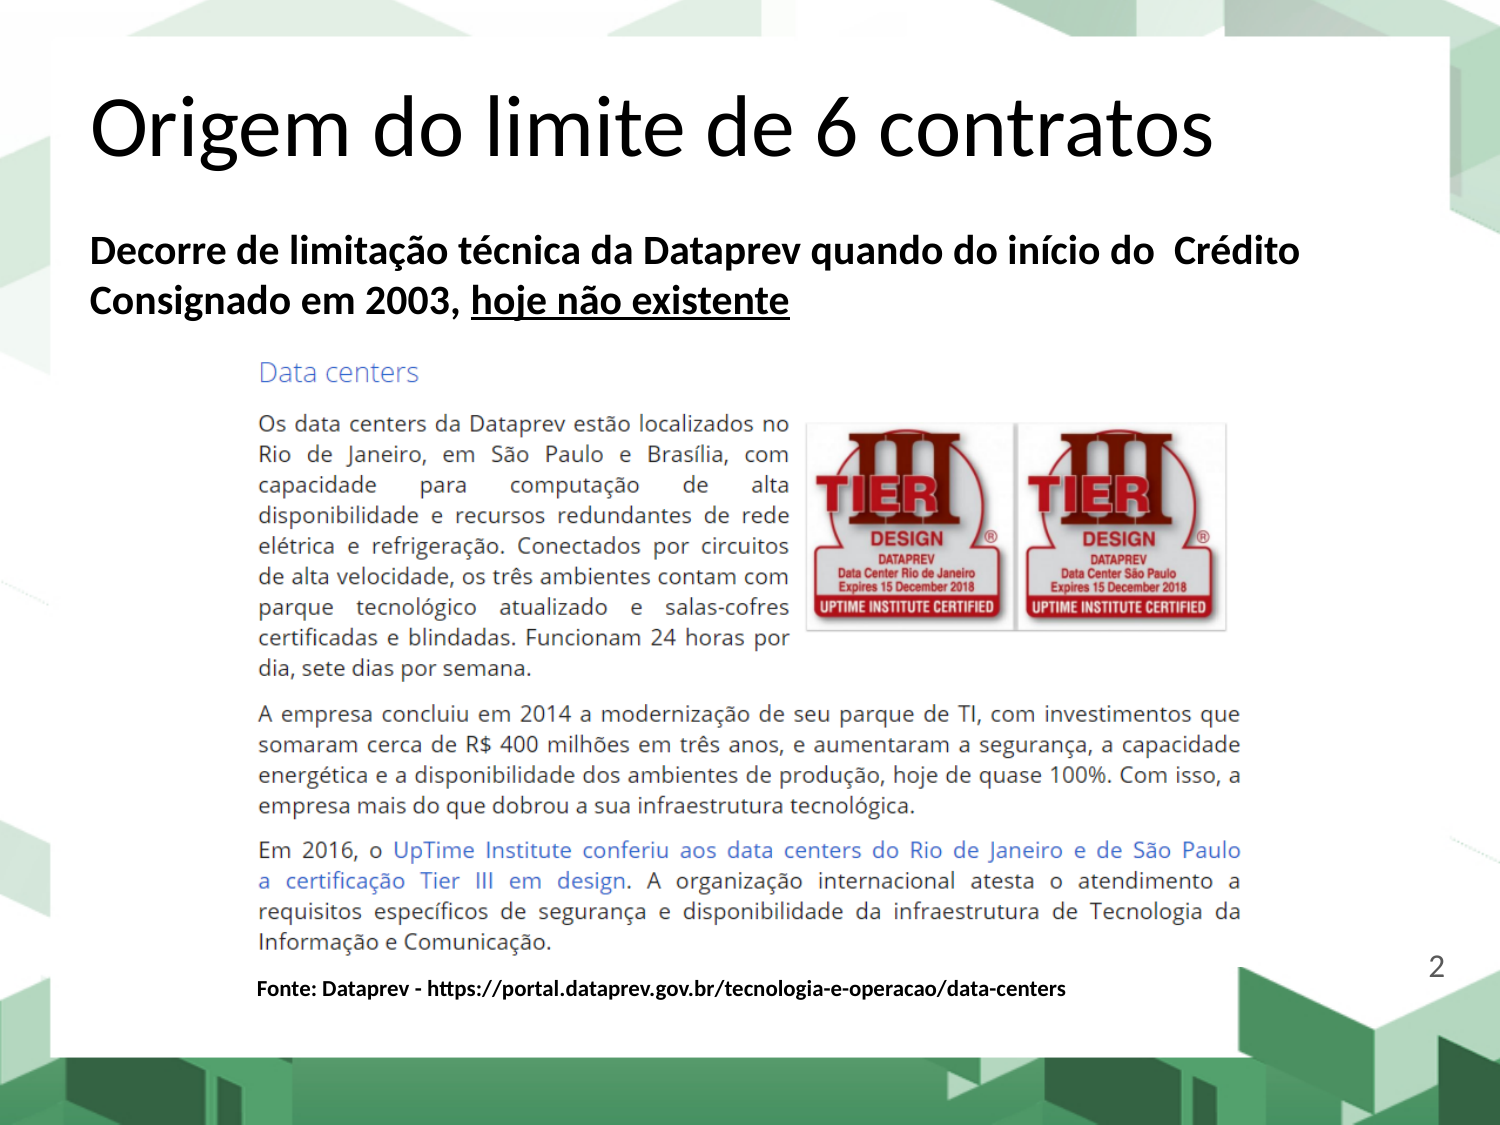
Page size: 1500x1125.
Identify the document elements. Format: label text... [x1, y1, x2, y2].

text_box Fonte: Dataprev - https://portal.dataprev.gov.br/tecnologia-e-operacao/data-centers [242, 975, 1093, 1009]
text_box 2 [1397, 937, 1476, 992]
picture [0, 0, 1500, 1125]
text_box Origem do limite de 6 contratos [74, 45, 1425, 197]
text_box Decorre de limitação técnica da Dataprev quando do início do Crédito Consignado em 2003, hoje não existente [74, 215, 1425, 331]
